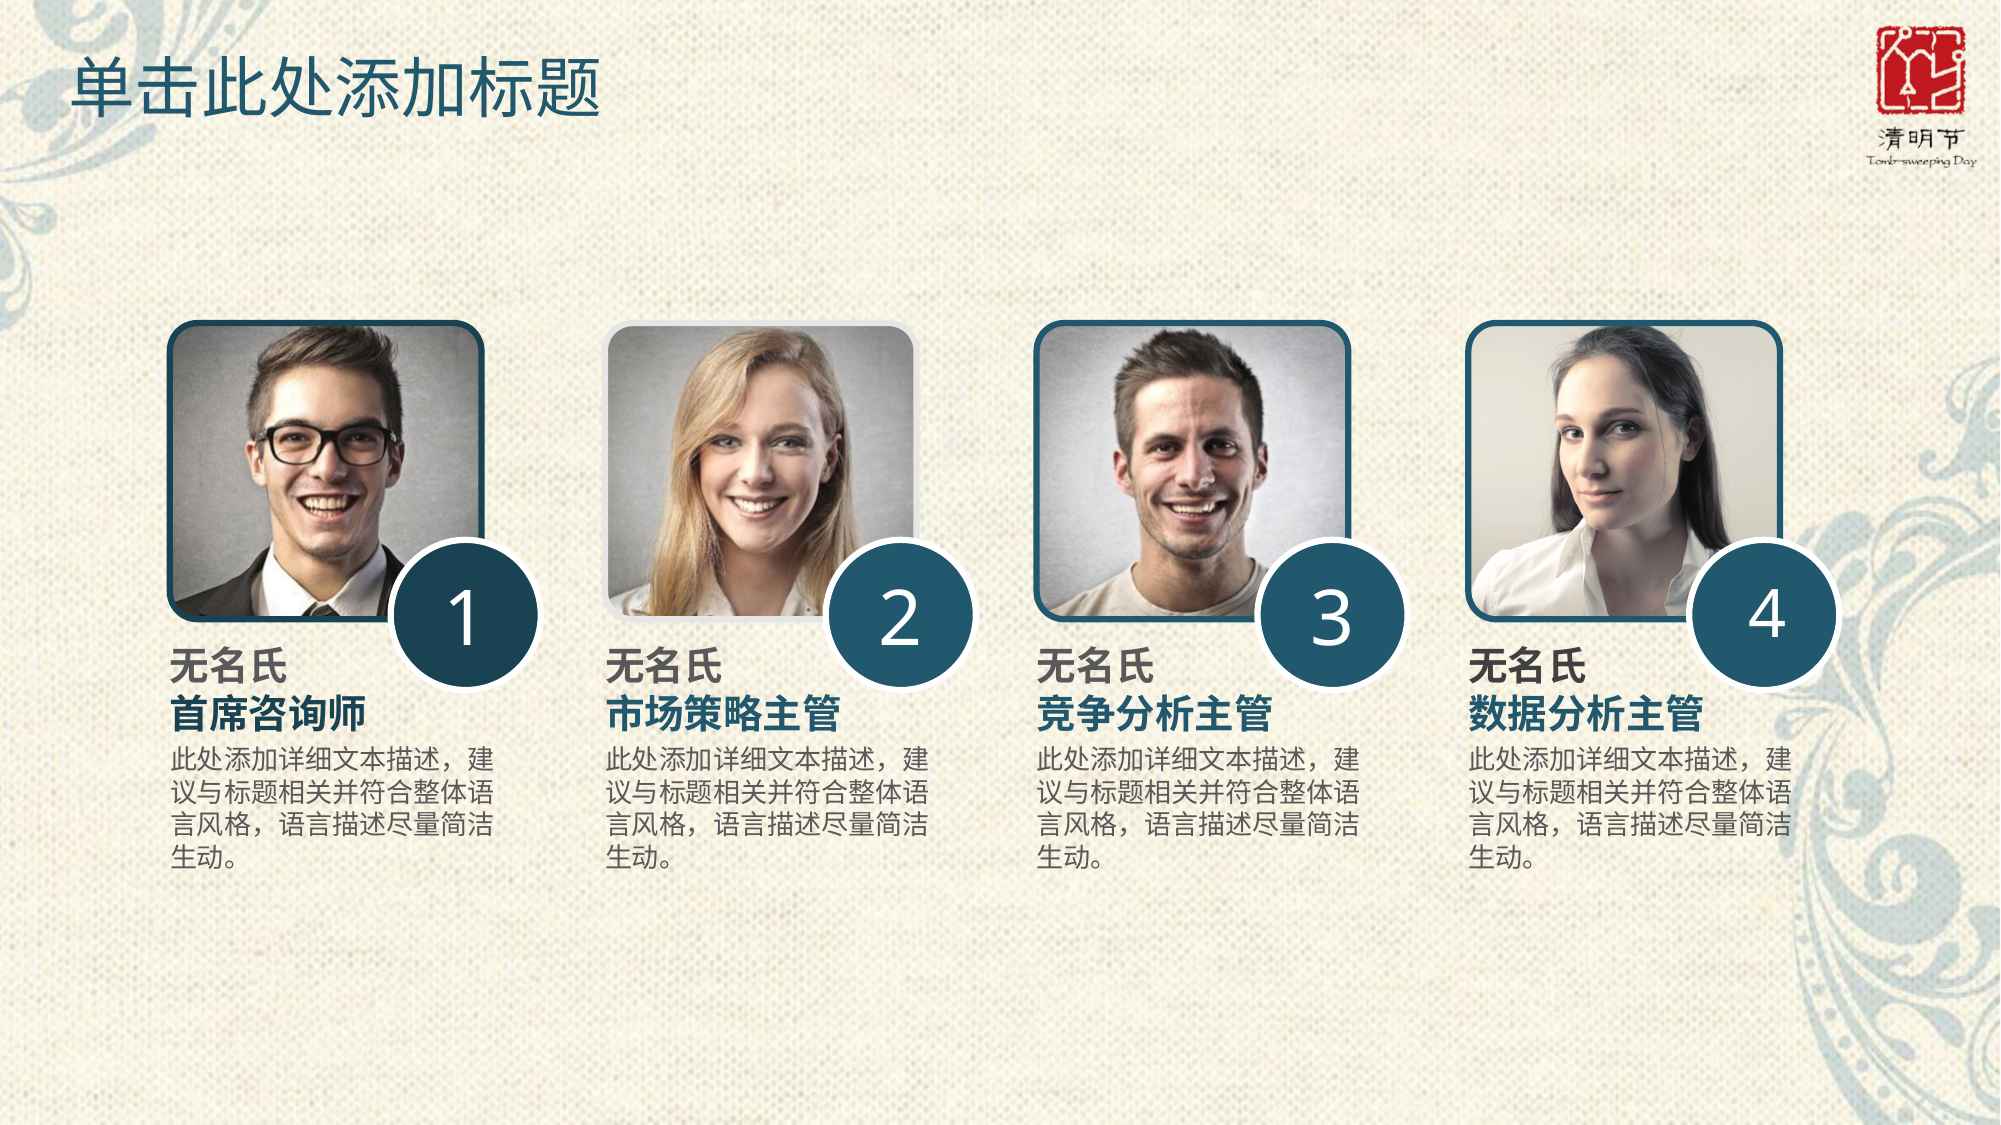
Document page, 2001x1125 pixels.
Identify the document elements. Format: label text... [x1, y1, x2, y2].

title 单击此处添加标题 [53, 31, 1779, 151]
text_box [169, 322, 541, 878]
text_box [604, 322, 976, 878]
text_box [1036, 322, 1408, 878]
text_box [1468, 322, 1840, 878]
picture [0, 0, 2001, 1125]
